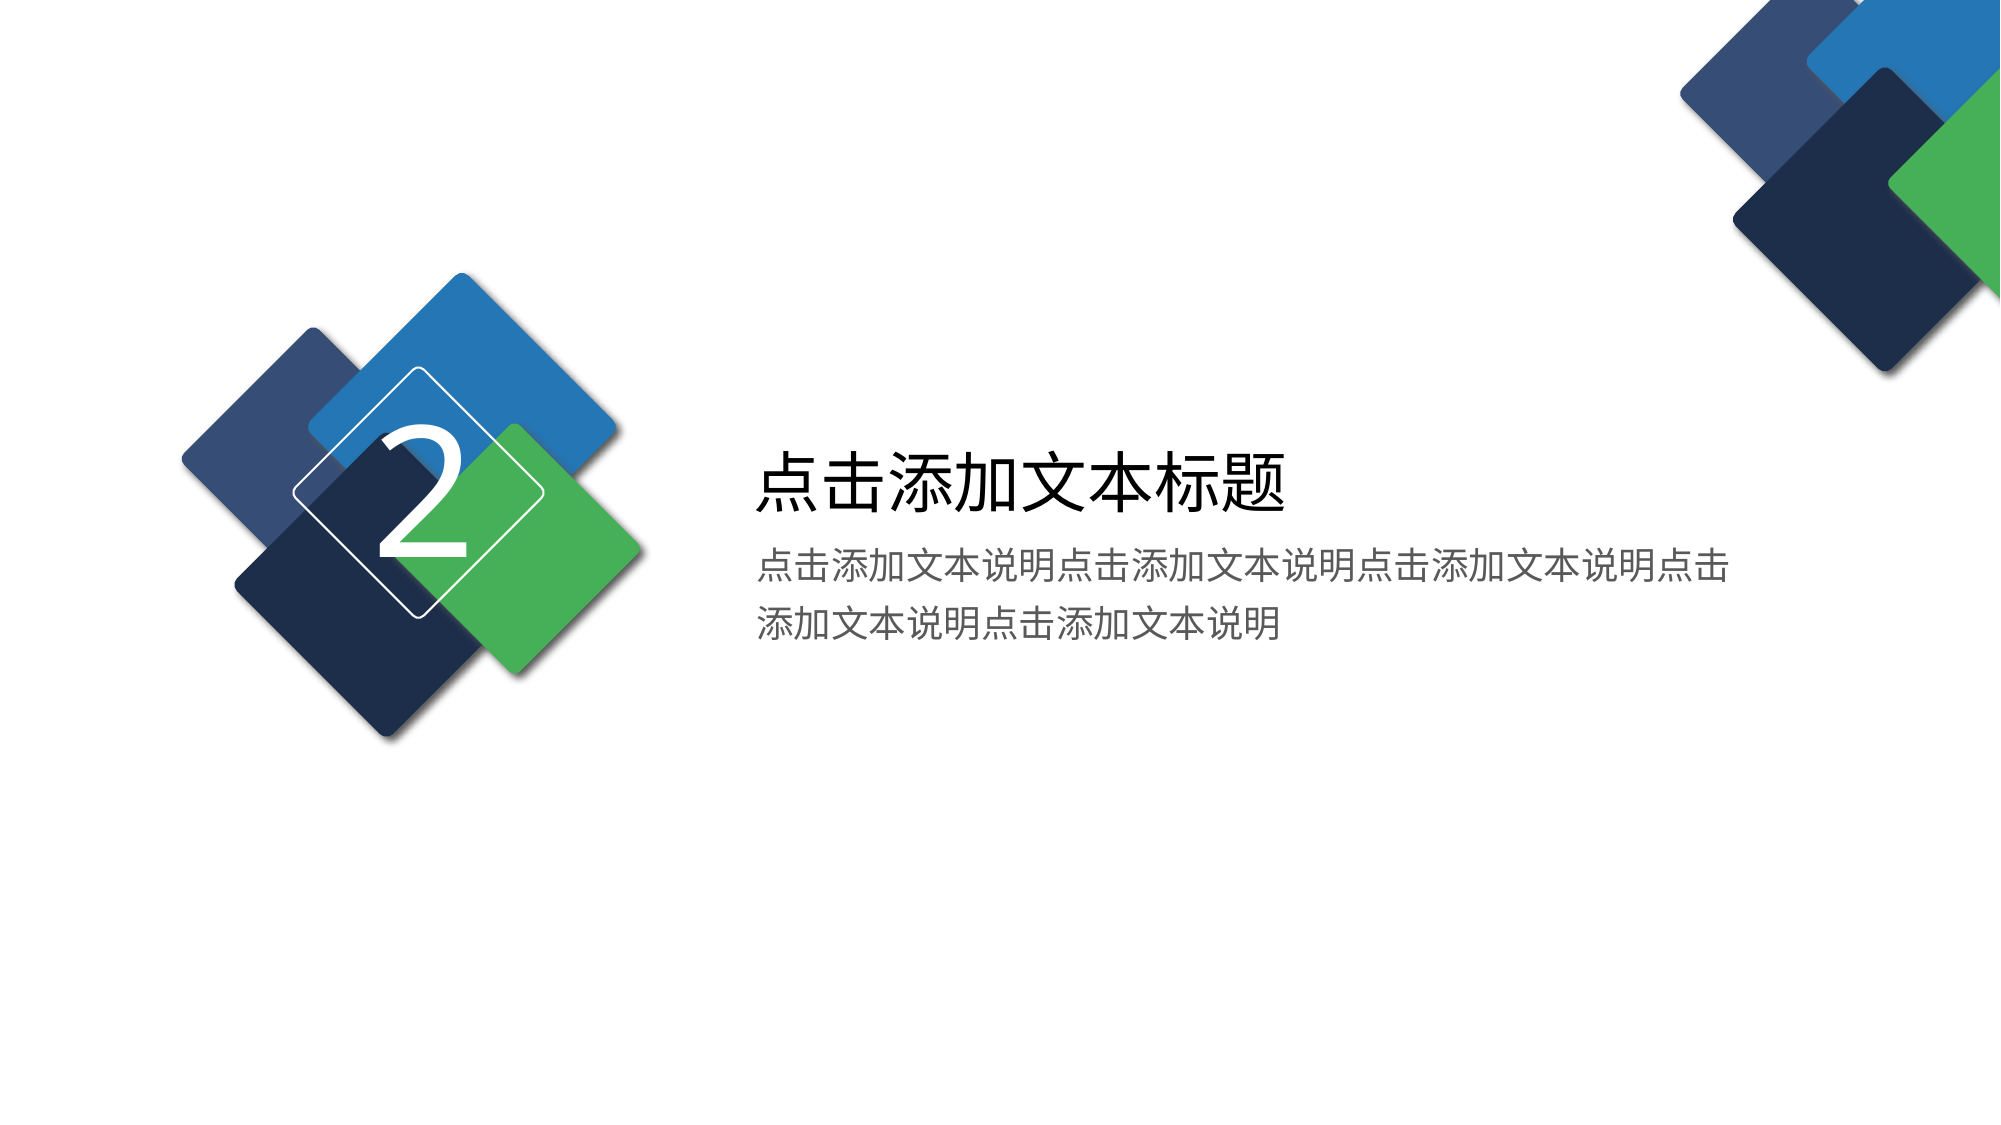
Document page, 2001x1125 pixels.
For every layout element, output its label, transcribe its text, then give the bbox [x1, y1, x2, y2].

text_box 点击添加文本标题 [739, 433, 1431, 529]
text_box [1716, 0, 2000, 330]
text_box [217, 315, 606, 695]
text_box 点击添加文本说明点击添加文本说明点击添加文本说明点击添加文本说明点击添加文本说明 [741, 520, 1770, 653]
